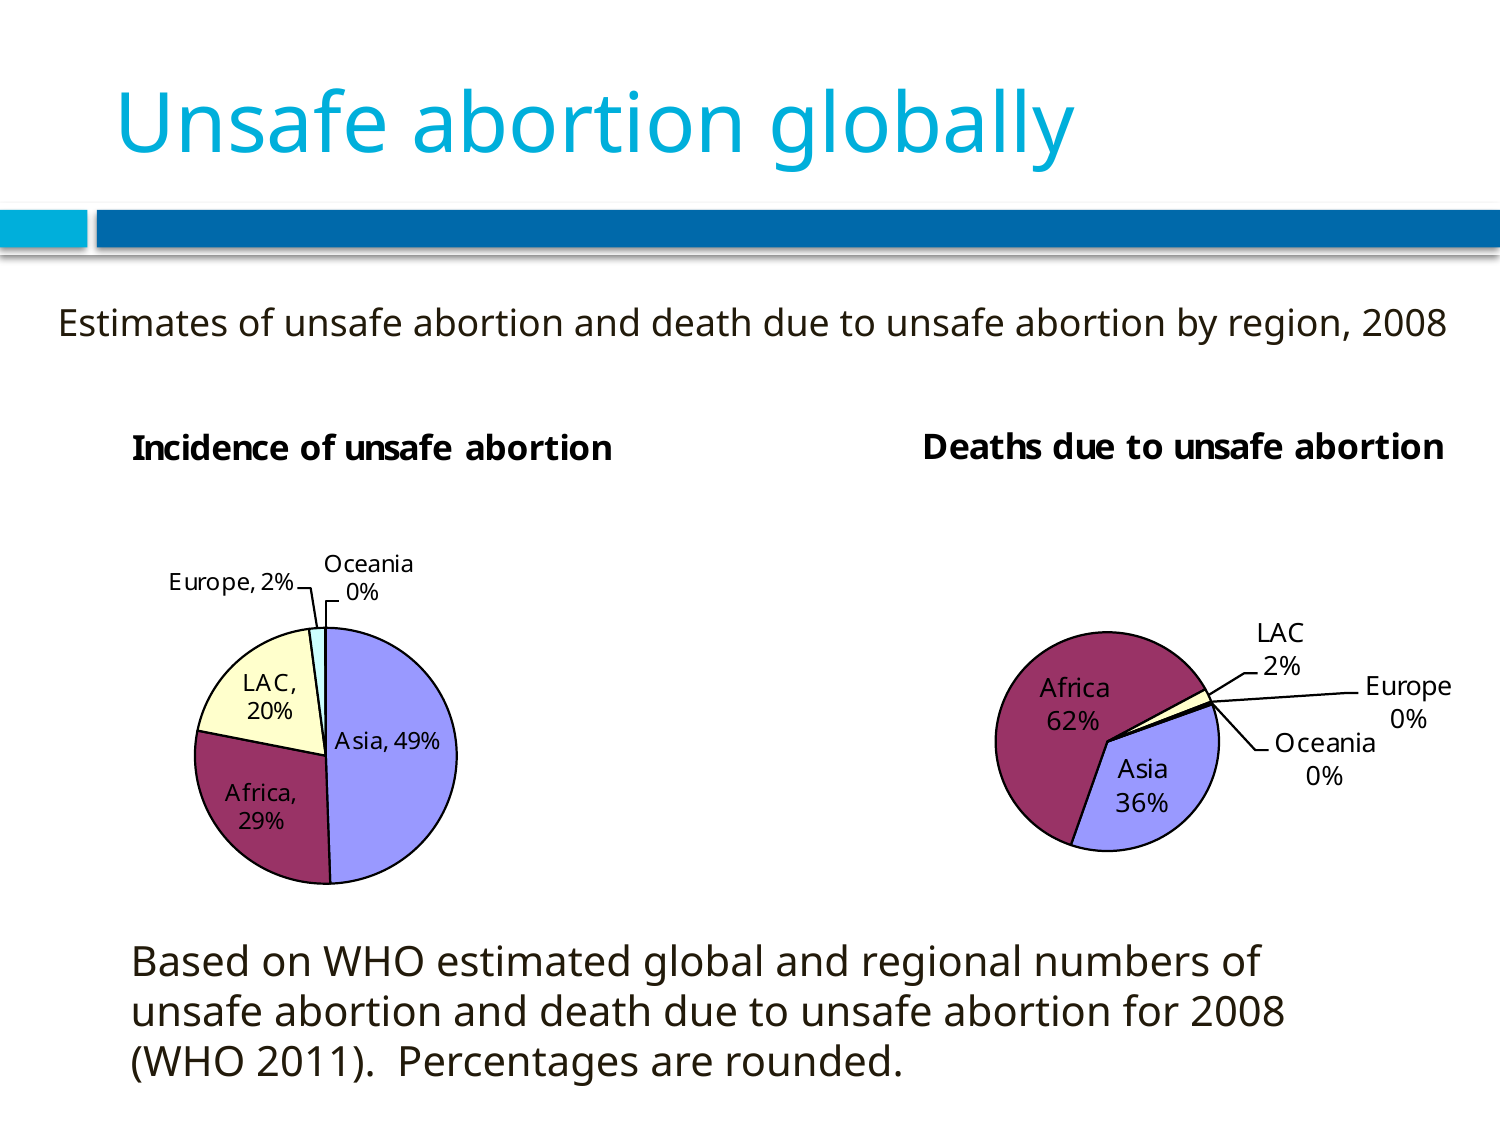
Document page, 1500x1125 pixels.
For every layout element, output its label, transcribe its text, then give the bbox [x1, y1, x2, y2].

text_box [0, 399, 876, 1035]
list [116, 241, 992, 686]
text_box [879, 399, 1500, 1007]
title Unsafe abortion globally [99, 37, 1438, 200]
text_box Estimates of unsafe abortion and death due to unsafe abortion by region, 2008 [996, 291, 1500, 351]
text_box Estimates of unsafe abortion and death due to unsafe abortion by region, 2008 [3, 291, 111, 351]
text_box Based on WHO estimated global and regional numbers of unsafe abortion and death due to unsafe abortion for 2008 (WHO 2011). Percentages are rounded. [115, 1018, 1391, 1093]
